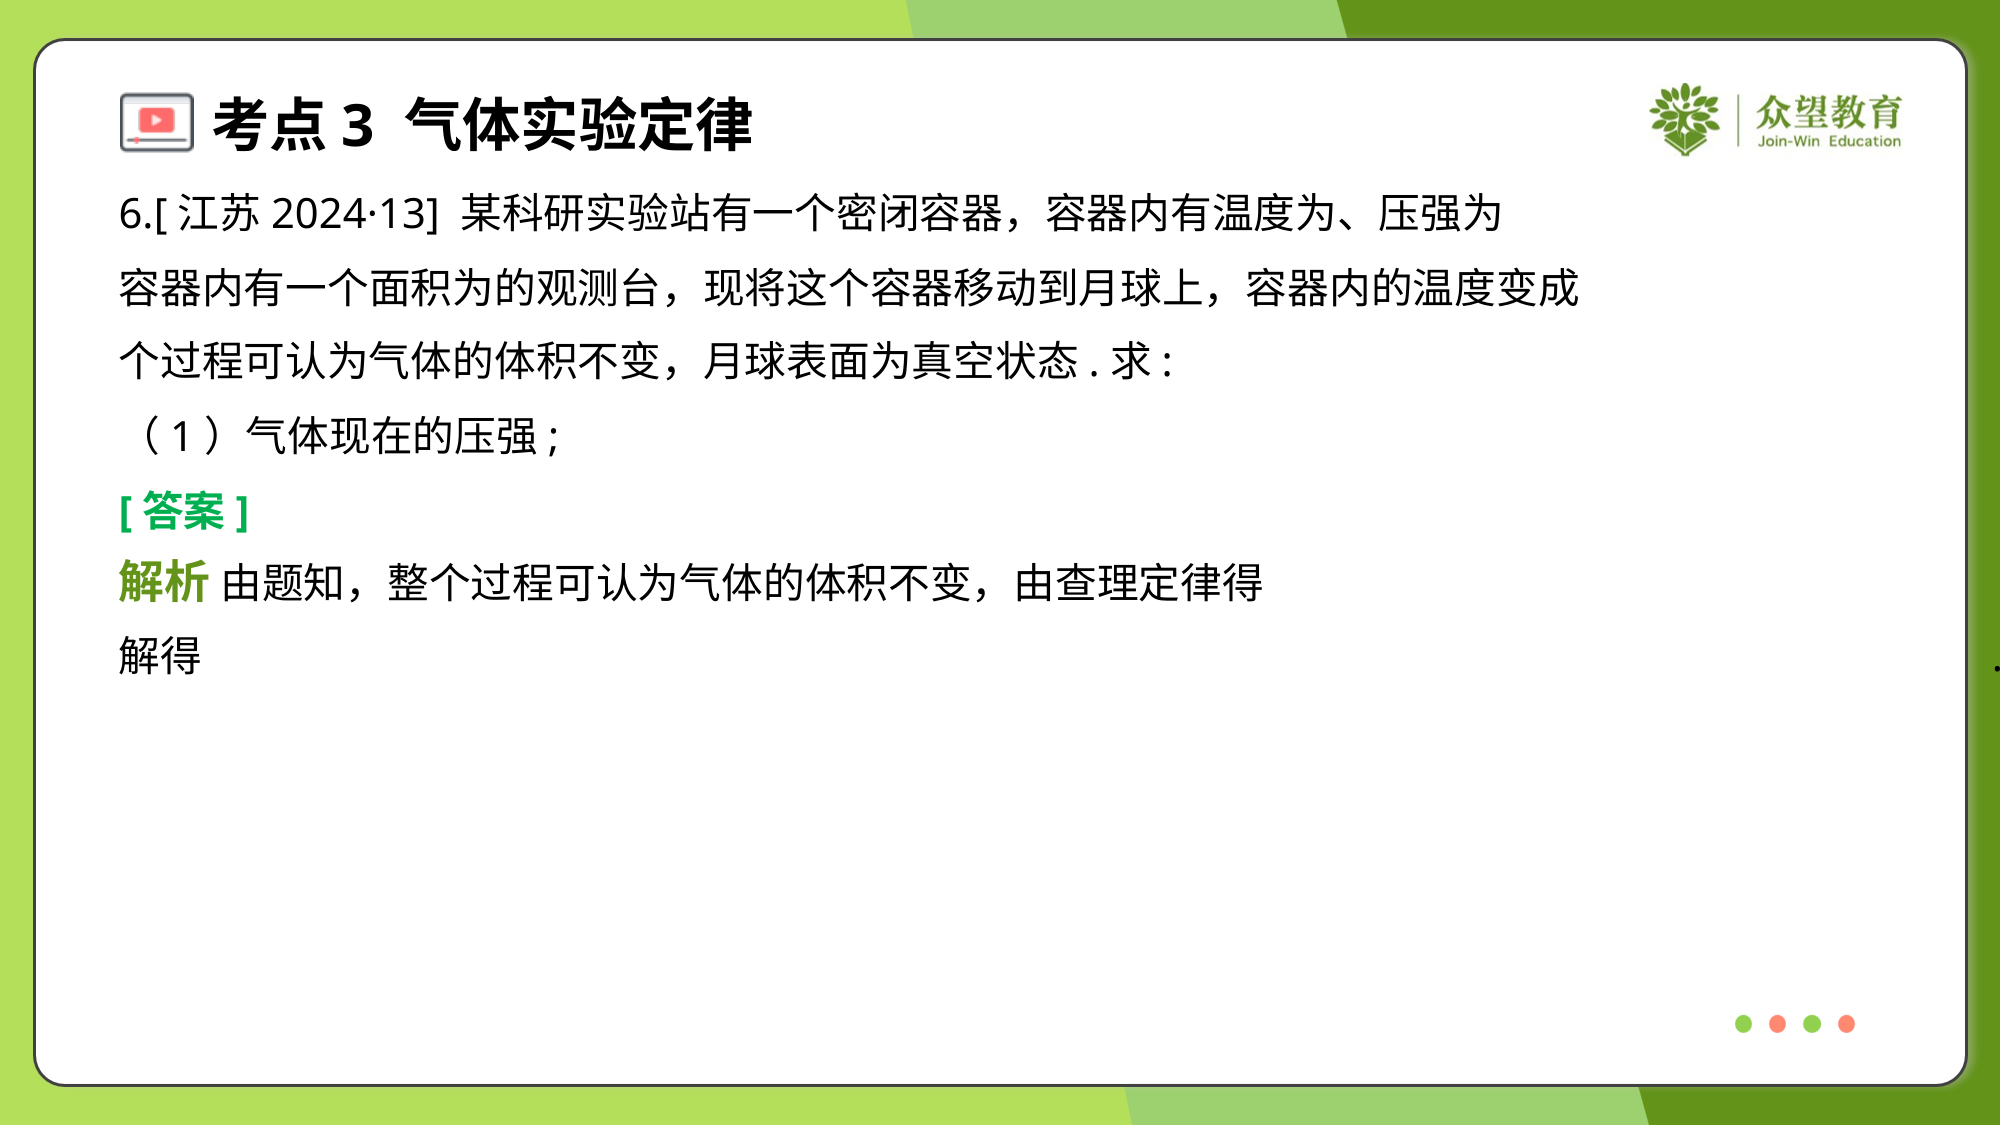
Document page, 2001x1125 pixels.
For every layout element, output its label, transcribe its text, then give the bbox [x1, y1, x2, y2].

picture [0, 0, 2000, 1125]
text_box （1）气体现在的压强; [118, 384, 1883, 452]
